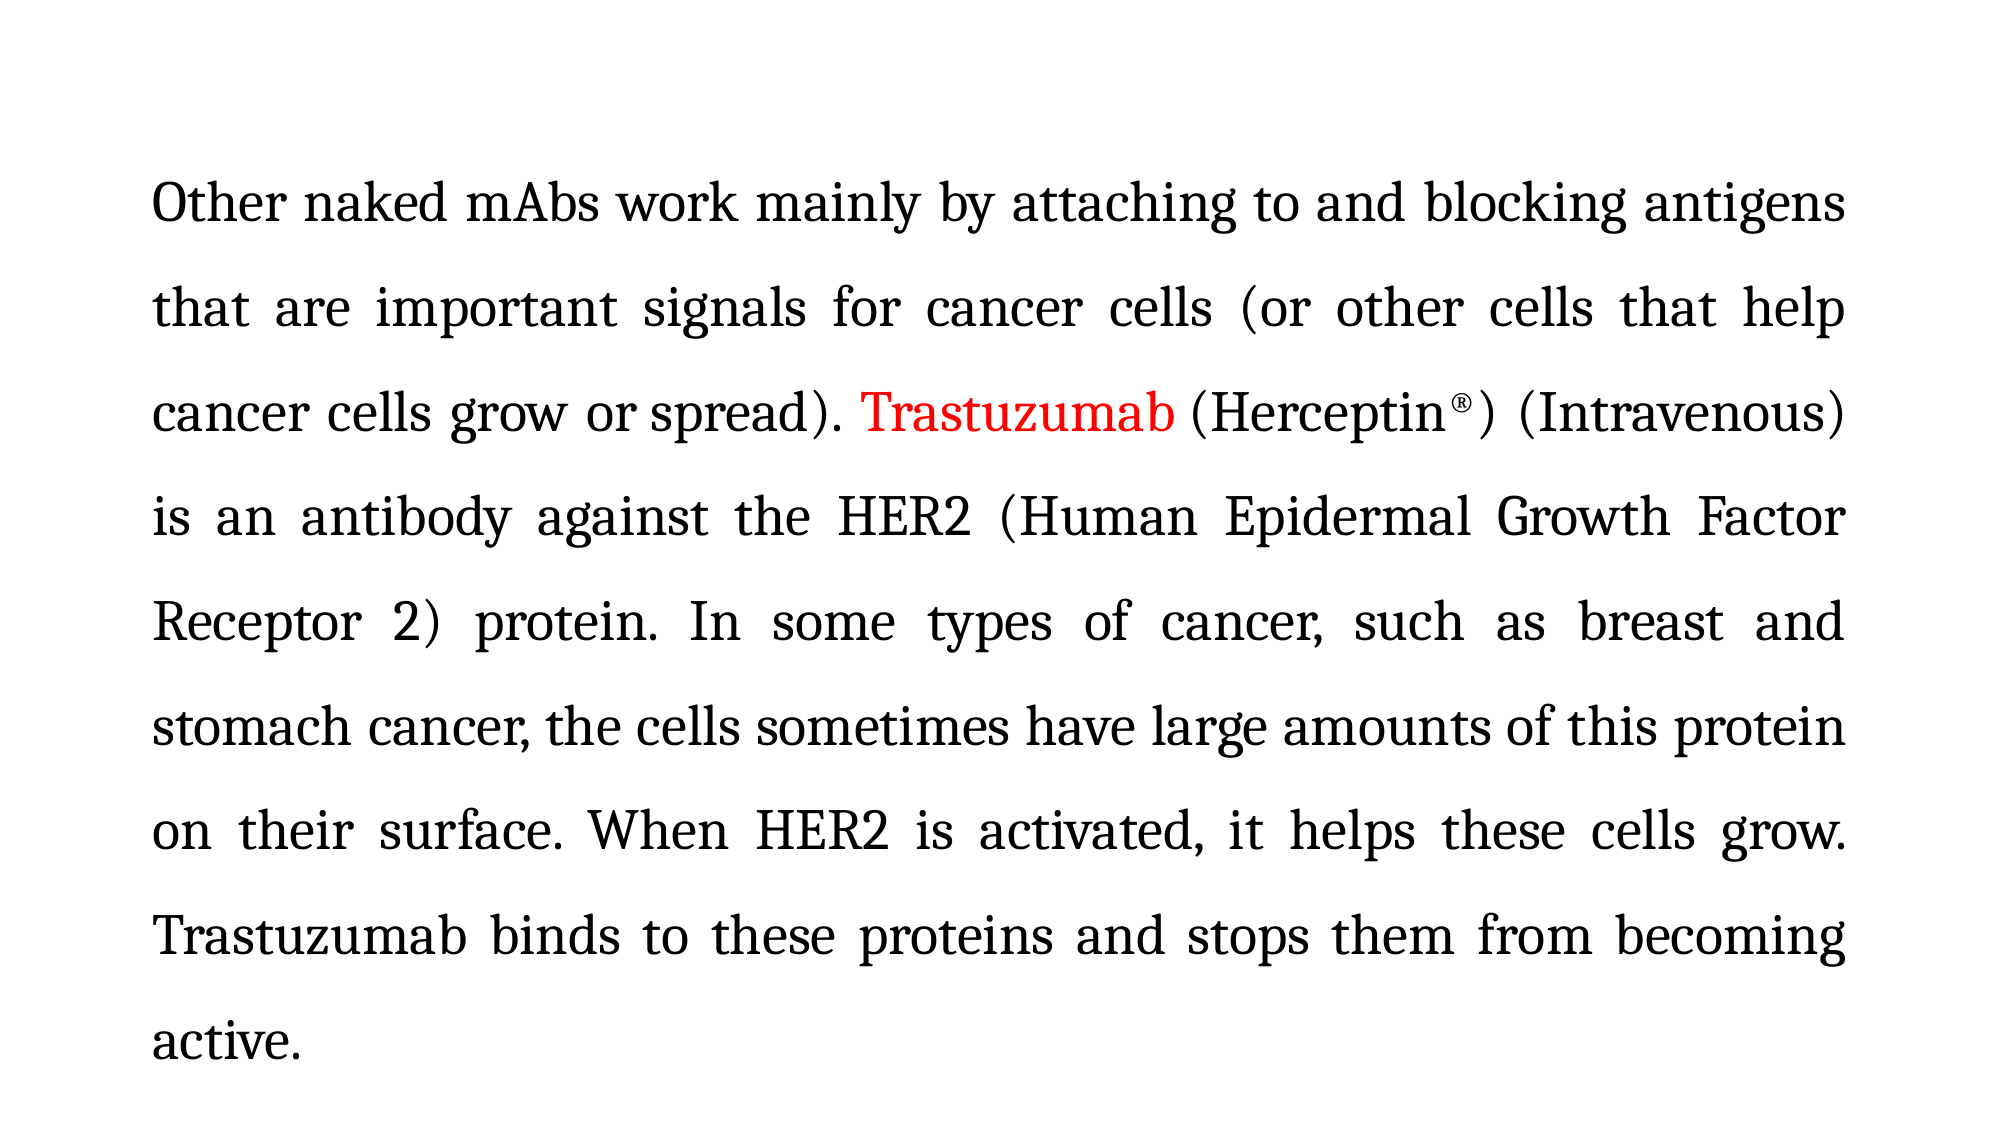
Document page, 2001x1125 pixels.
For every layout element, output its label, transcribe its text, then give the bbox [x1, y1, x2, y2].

list Other naked mAbs work mainly by attaching to and blocking antigens that are important signals for cancer cells (or other cells that help cancer cells grow or spread). Trastuzumab (Herceptin®) (Intravenous) is an antibody against the HER2 (Human Epidermal Growth Factor Receptor 2) protein. In some types of cancer, such as breast and stomach cancer, the cells sometimes have large amounts of this protein on their surface. When HER2 is activated, it helps these cells grow. Trastuzumab binds to these proteins and stops them from becoming active. [137, 120, 1863, 1088]
